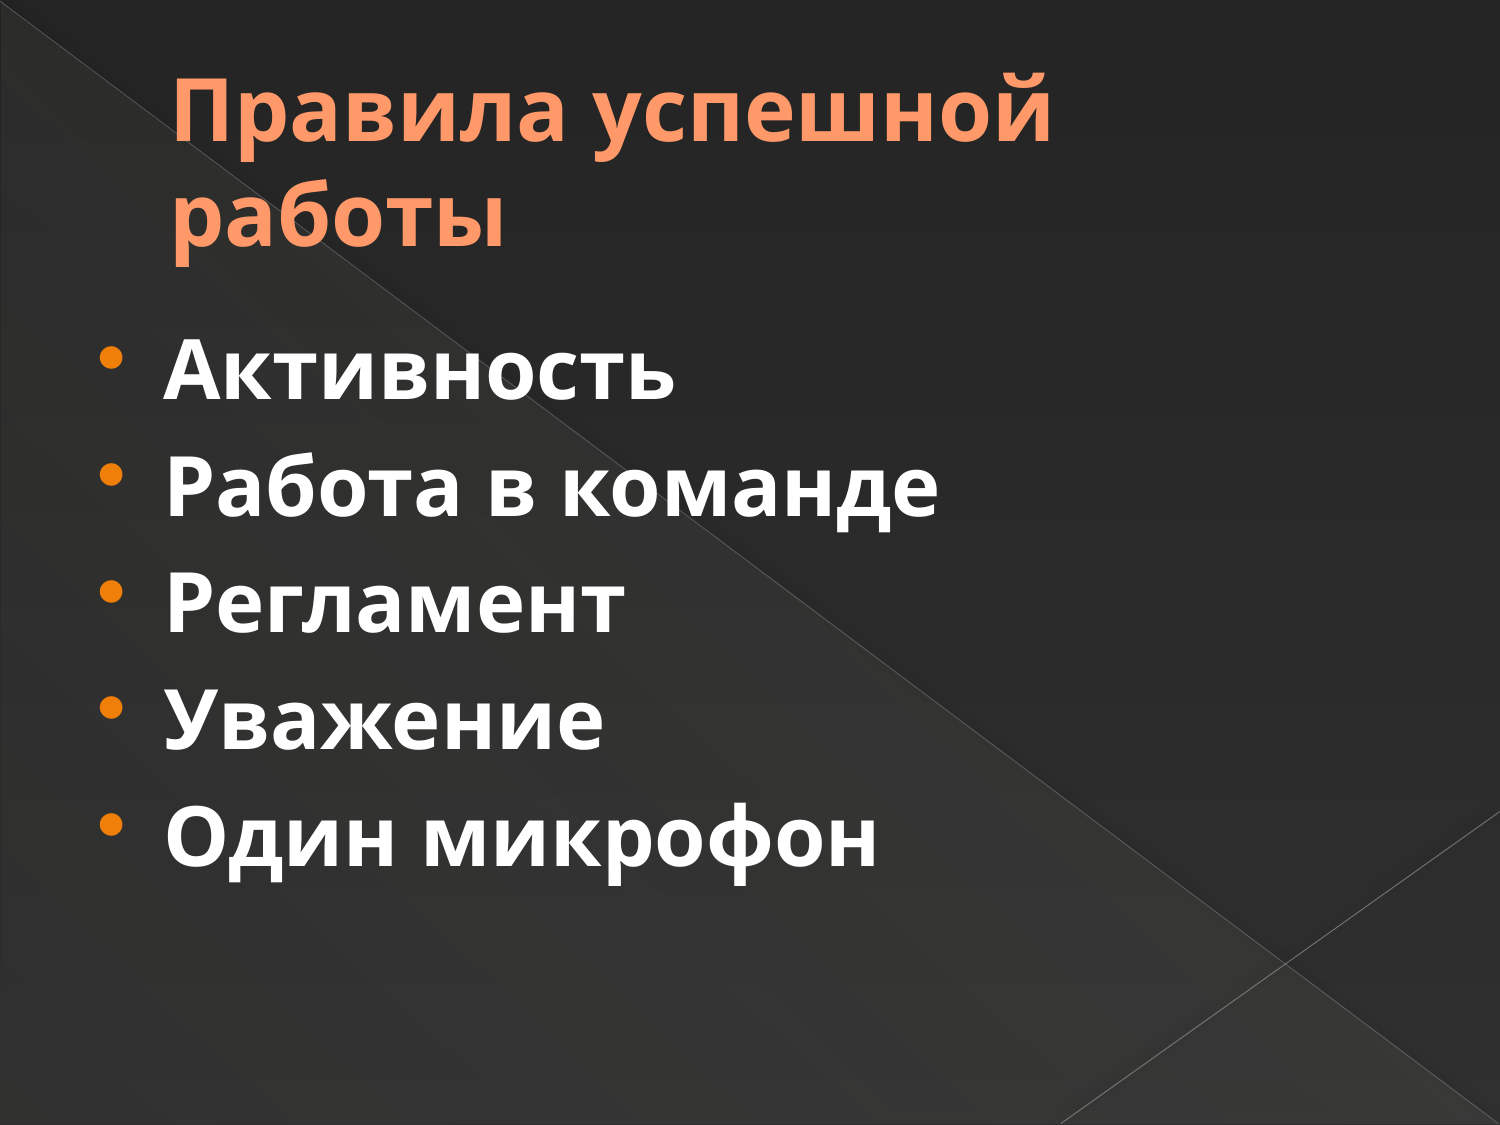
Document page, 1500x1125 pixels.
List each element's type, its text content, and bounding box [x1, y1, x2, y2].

list Активность Работа в команде Регламент Уважение Один микрофон [75, 308, 1425, 1059]
title Правила успешной работы [75, 43, 1425, 274]
